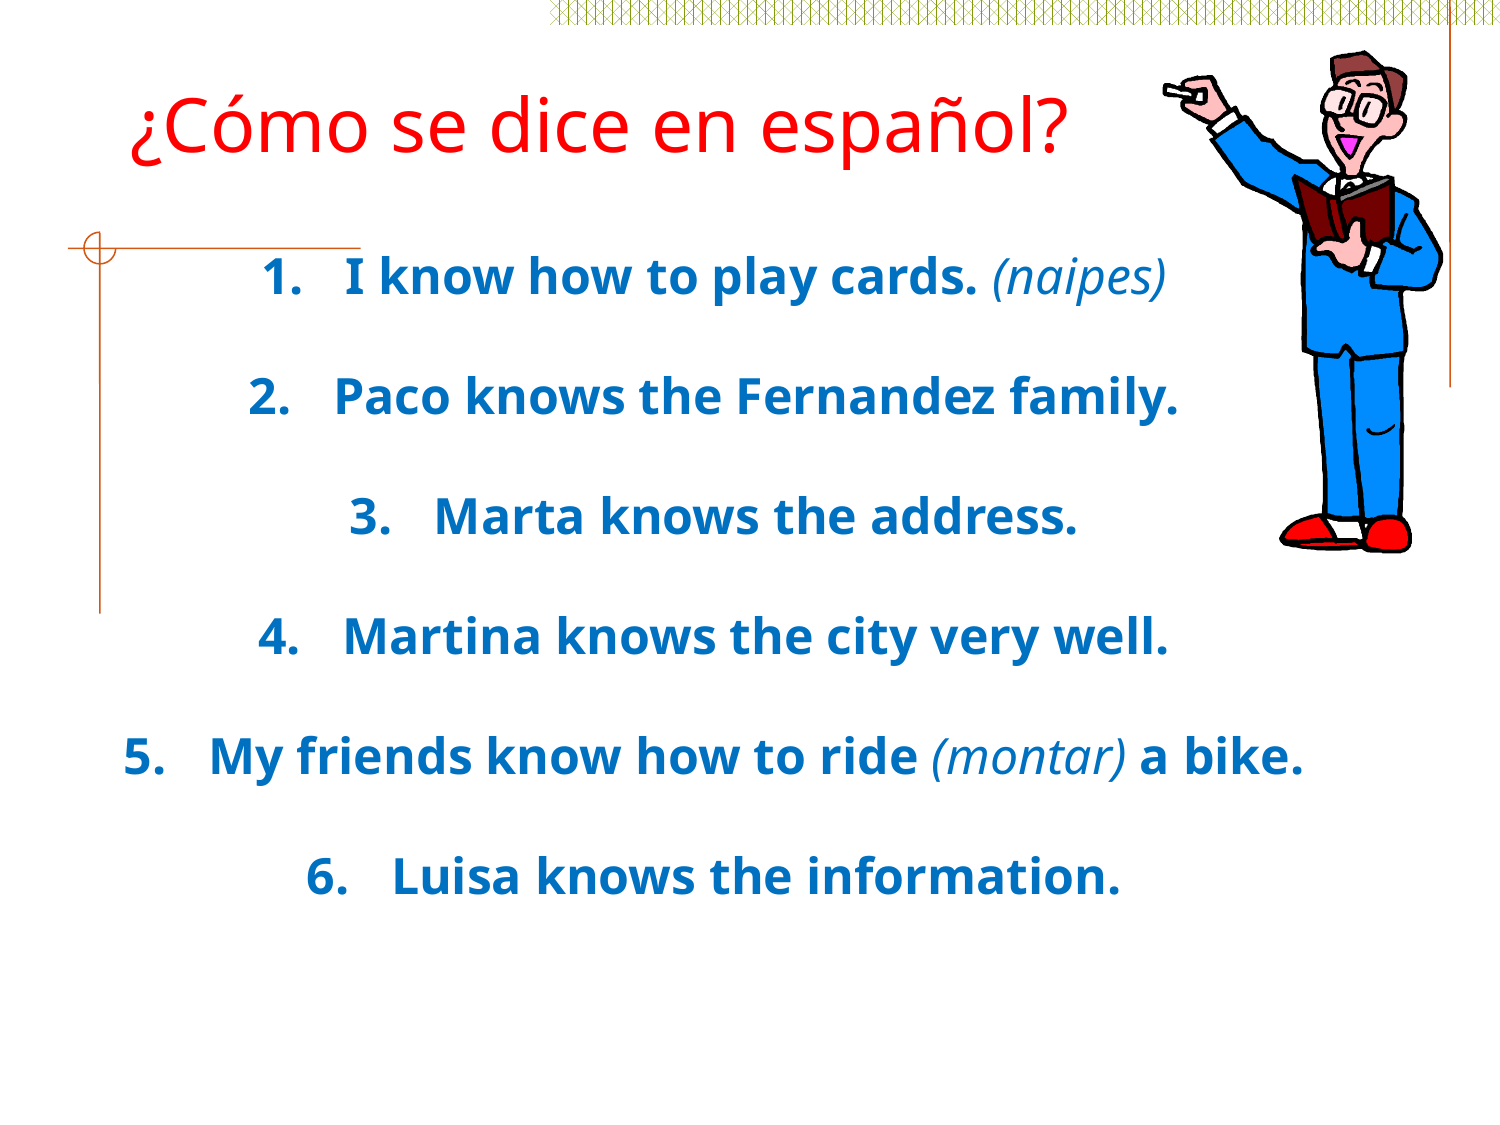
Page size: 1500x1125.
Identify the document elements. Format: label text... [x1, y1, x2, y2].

text_box ¿Cómo se dice en español? [115, 69, 1085, 175]
picture [1162, 49, 1444, 554]
text_box I know how to play cards. (naipes) Paco knows the Fernandez family. Marta knows the address. Martina knows the city very well. My friends know how to ride (montar) a bike. Luisa knows the information. [91, 237, 1338, 913]
